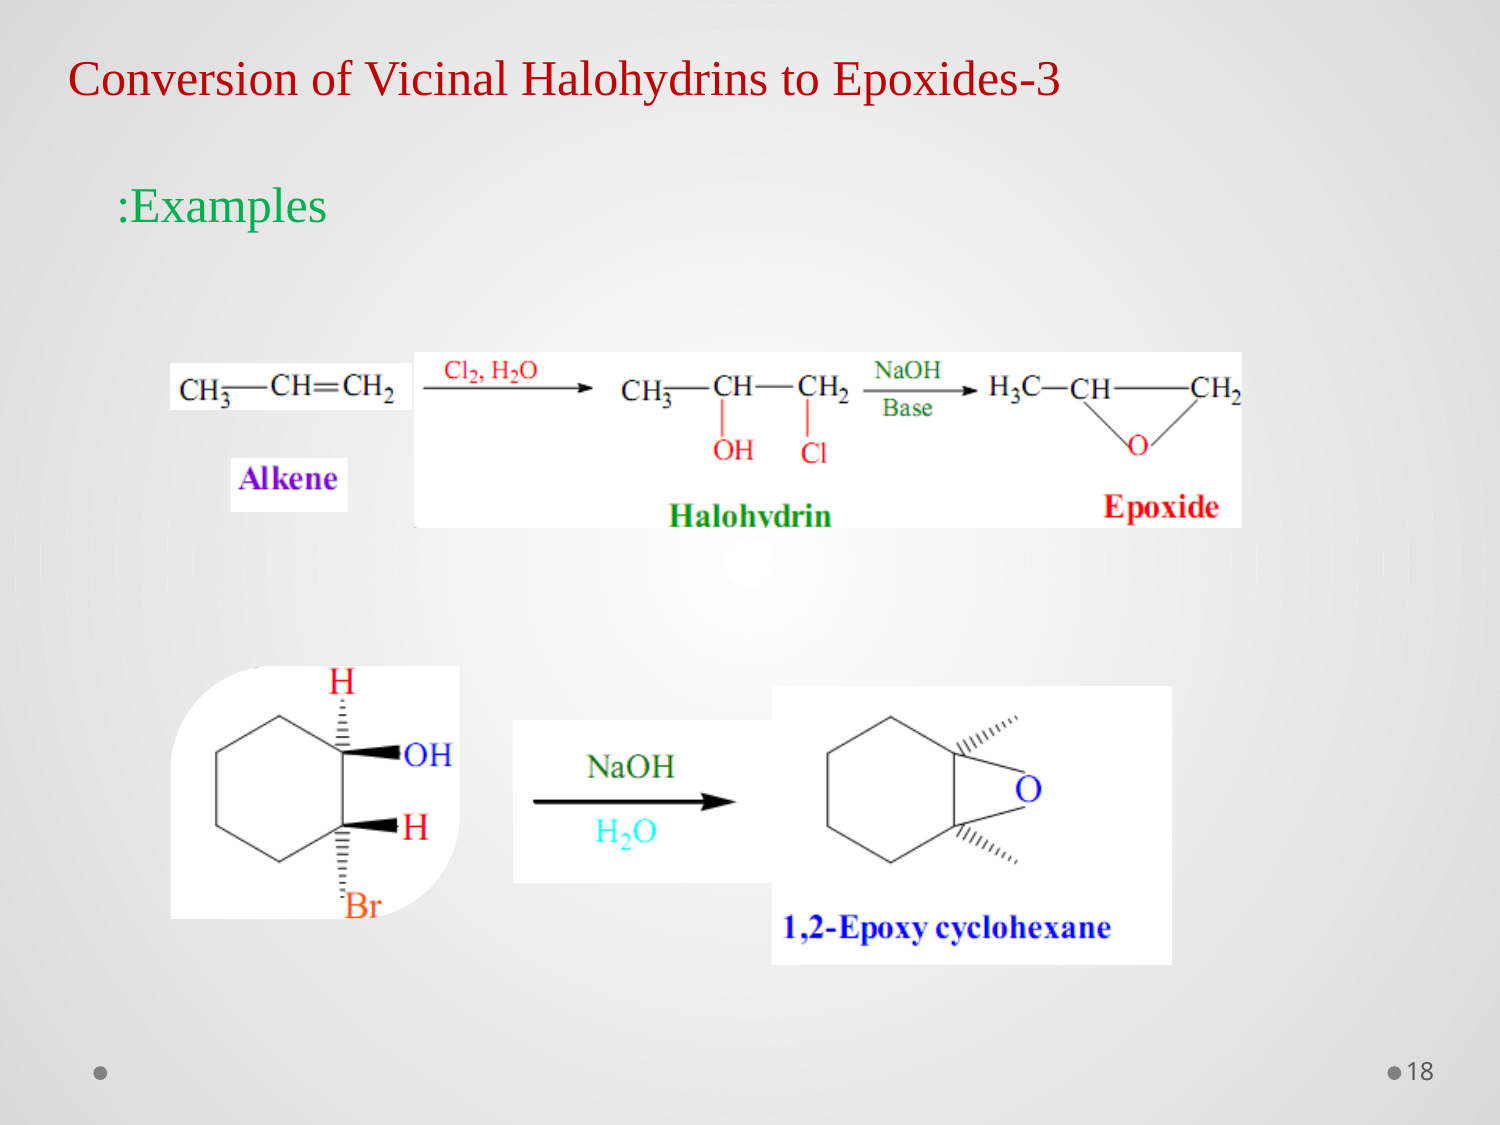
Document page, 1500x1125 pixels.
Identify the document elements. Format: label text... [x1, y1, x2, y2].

slide_number 18 [1401, 1042, 1494, 1103]
text_box 3-Conversion of Vicinal Halohydrins to Epoxides [53, 37, 1114, 113]
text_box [170, 351, 1242, 528]
text_box Examples: [101, 165, 343, 241]
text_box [170, 665, 1173, 965]
